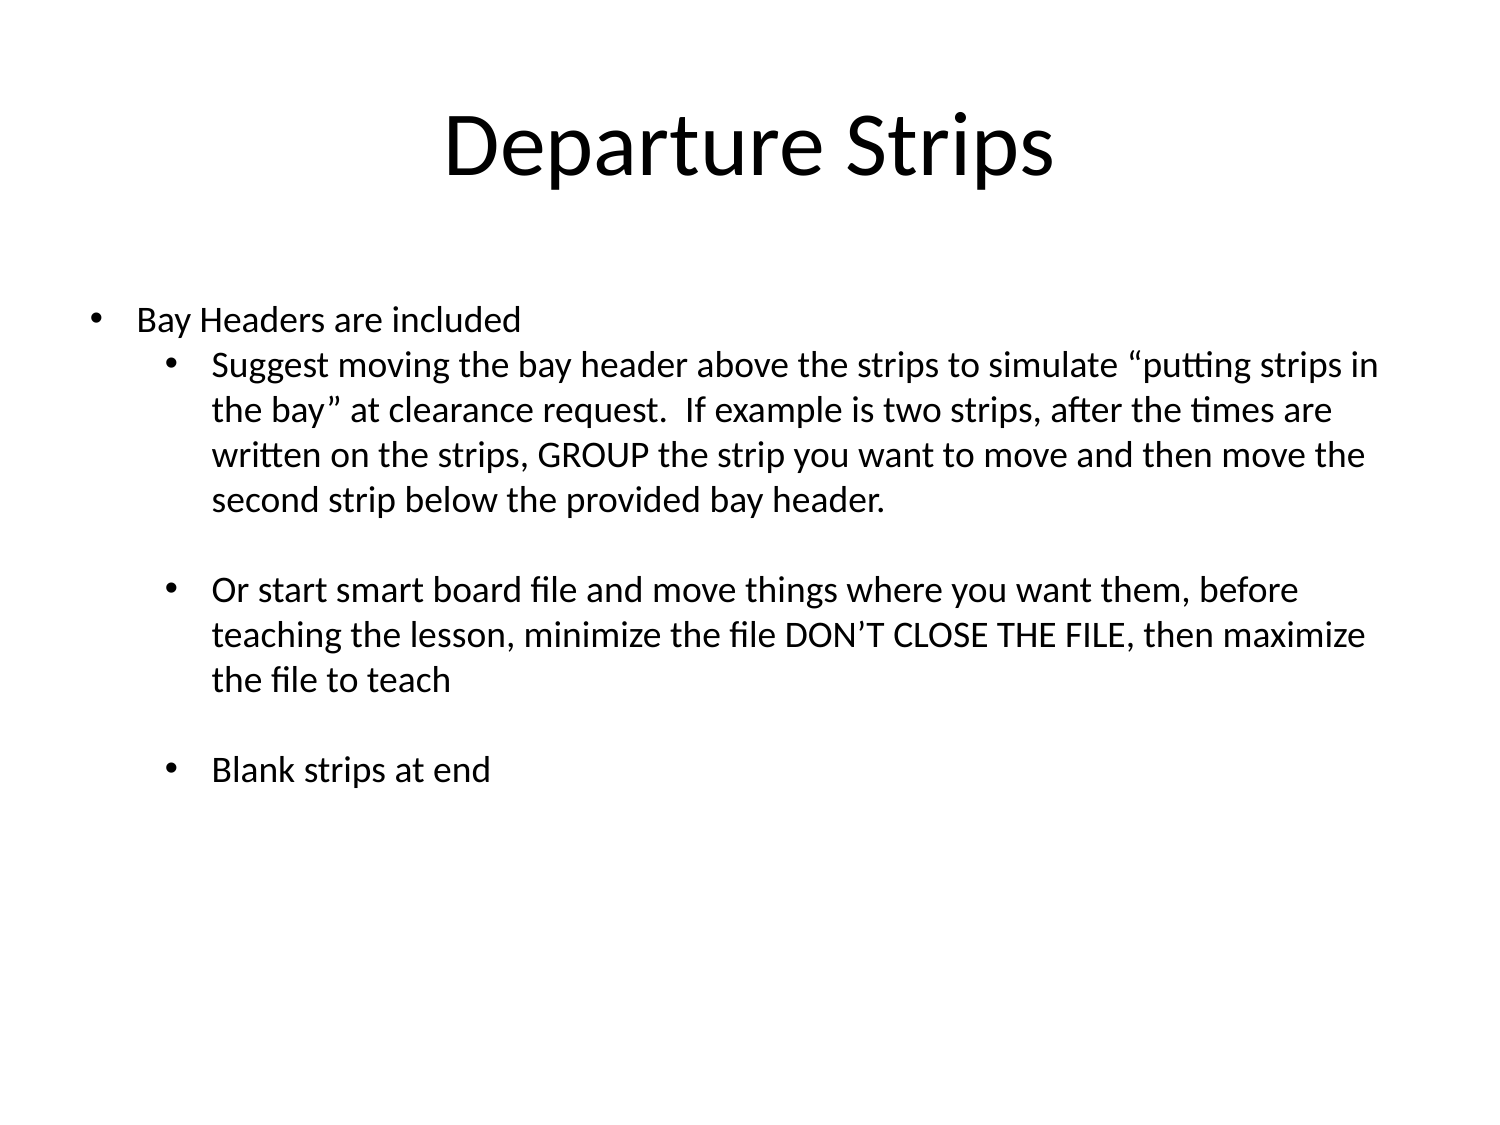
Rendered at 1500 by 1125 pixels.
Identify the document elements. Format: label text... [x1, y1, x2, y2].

text_box Bay Headers are included Suggest moving the bay header above the strips to simulate “putting strips in the bay” at clearance request. If example is two strips, after the times are written on the strips, GROUP the strip you want to move and then move the second strip below the provided bay header. Or start smart board file and move things where you want them, before teaching the lesson, minimize the file DON’T CLOSE THE FILE, then maximize the file to teach Blank strips at end [74, 287, 1425, 798]
title Departure Strips [75, 45, 1425, 233]
